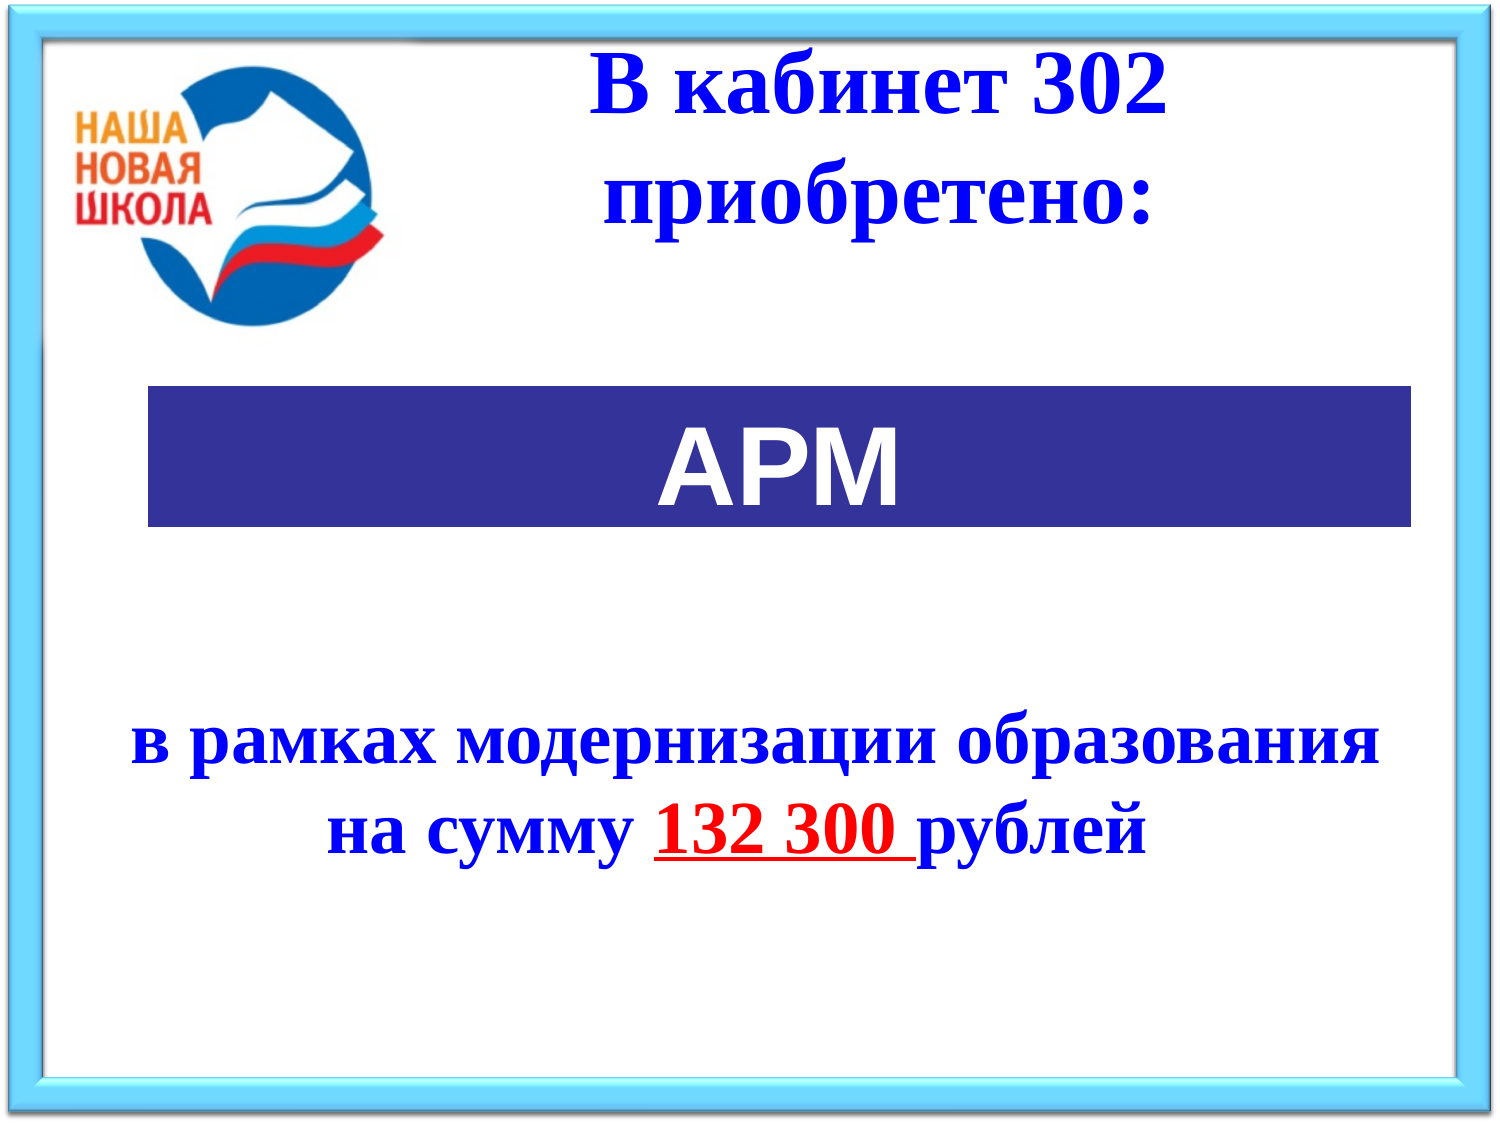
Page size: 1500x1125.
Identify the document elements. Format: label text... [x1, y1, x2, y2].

subtitle в рамках модернизации образования на сумму 132 300 рублей [88, 680, 1424, 898]
table_header АРМ [148, 386, 1411, 527]
title В кабинет 302 приобретено: [324, 0, 1435, 154]
picture [29, 30, 432, 362]
